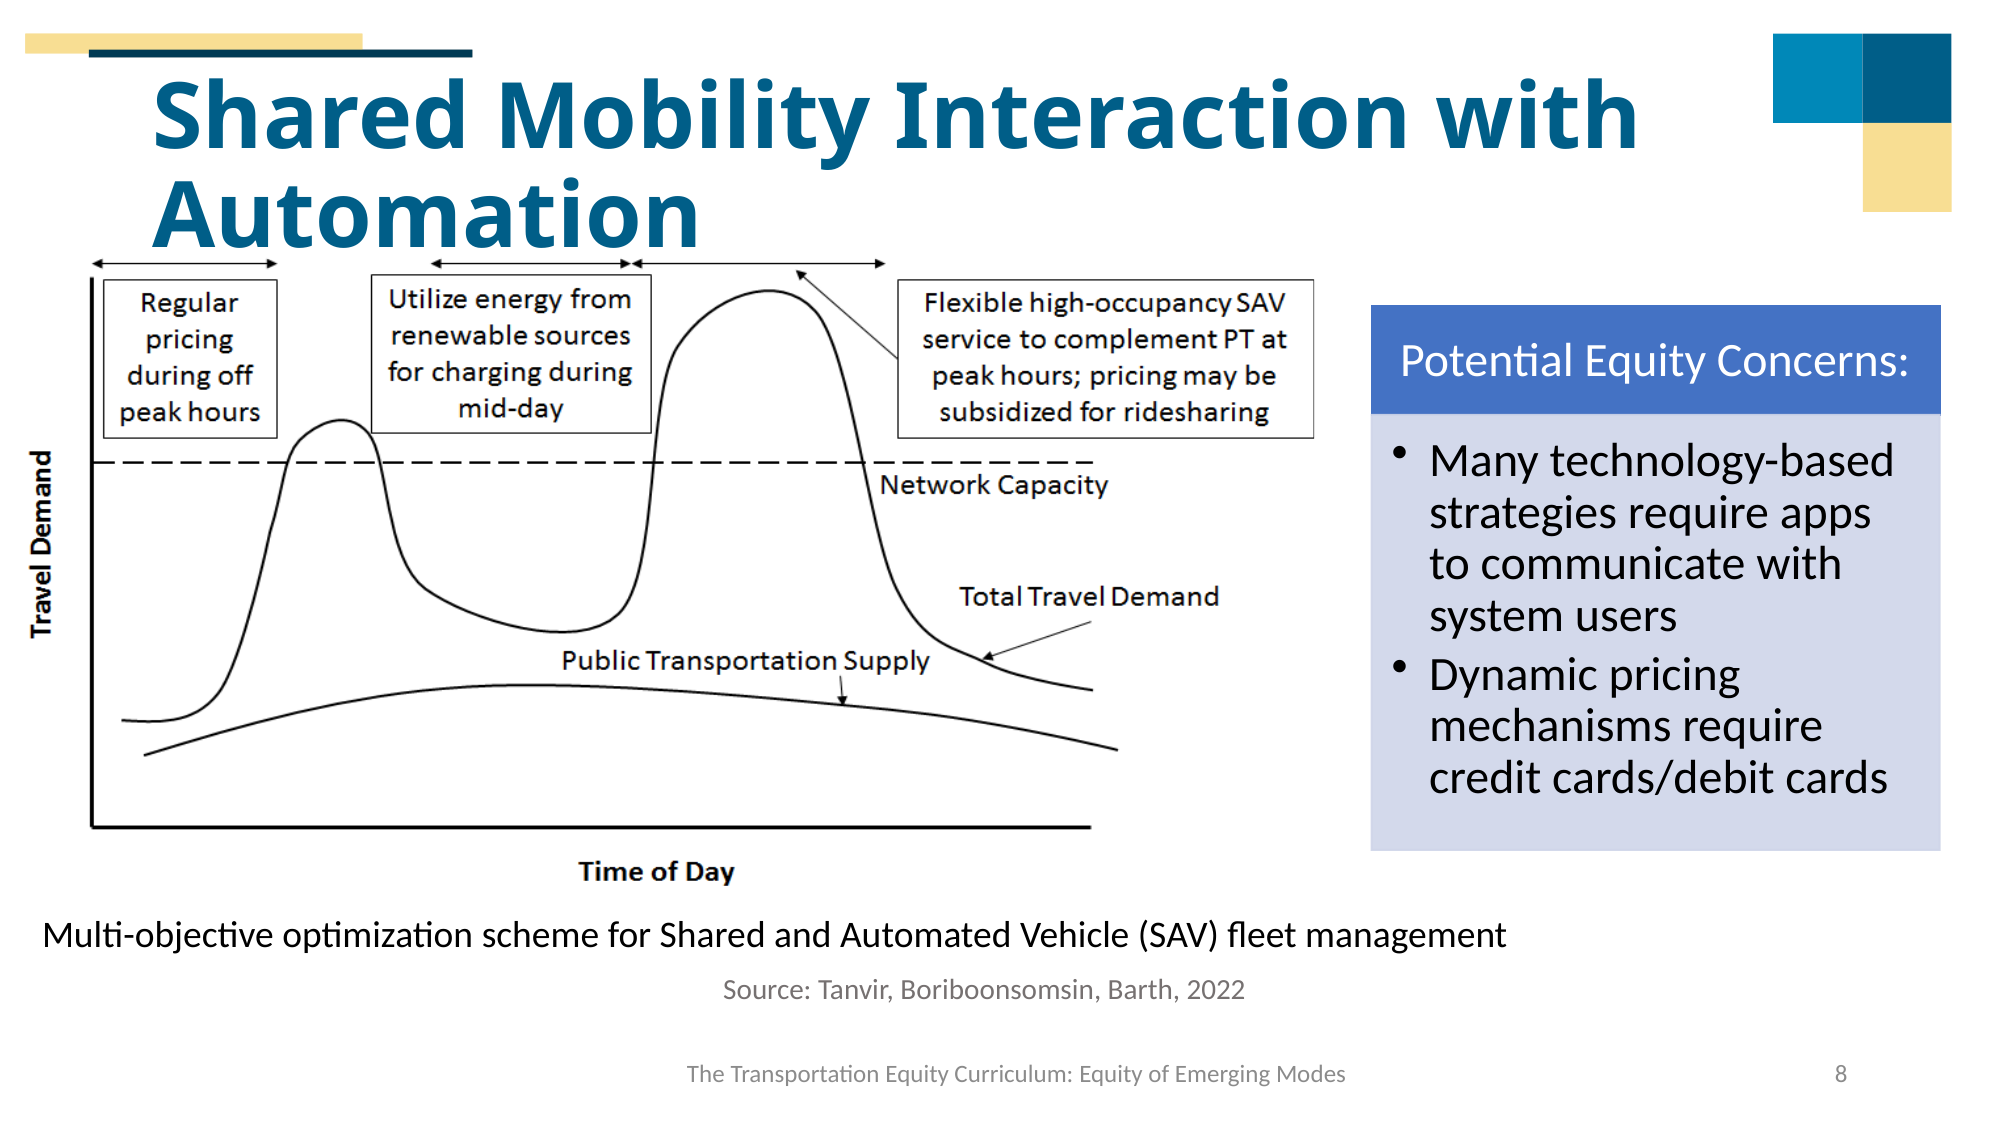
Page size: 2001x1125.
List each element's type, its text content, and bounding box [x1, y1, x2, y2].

slide_number 8 [1412, 1042, 1863, 1103]
title Shared Mobility Interaction with Automation [137, 59, 1863, 278]
text_box Source: Tanvir, Boriboonsomsin, Barth, 2022 [708, 963, 1292, 1048]
footer The Transportation Equity Curriculum: Equity of Emerging Modes [662, 1042, 1372, 1103]
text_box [1371, 278, 1940, 878]
picture [10, 253, 1315, 927]
text_box Multi-objective optimization scheme for Shared and Automated Vehicle (SAV) fleet management [27, 902, 1713, 963]
